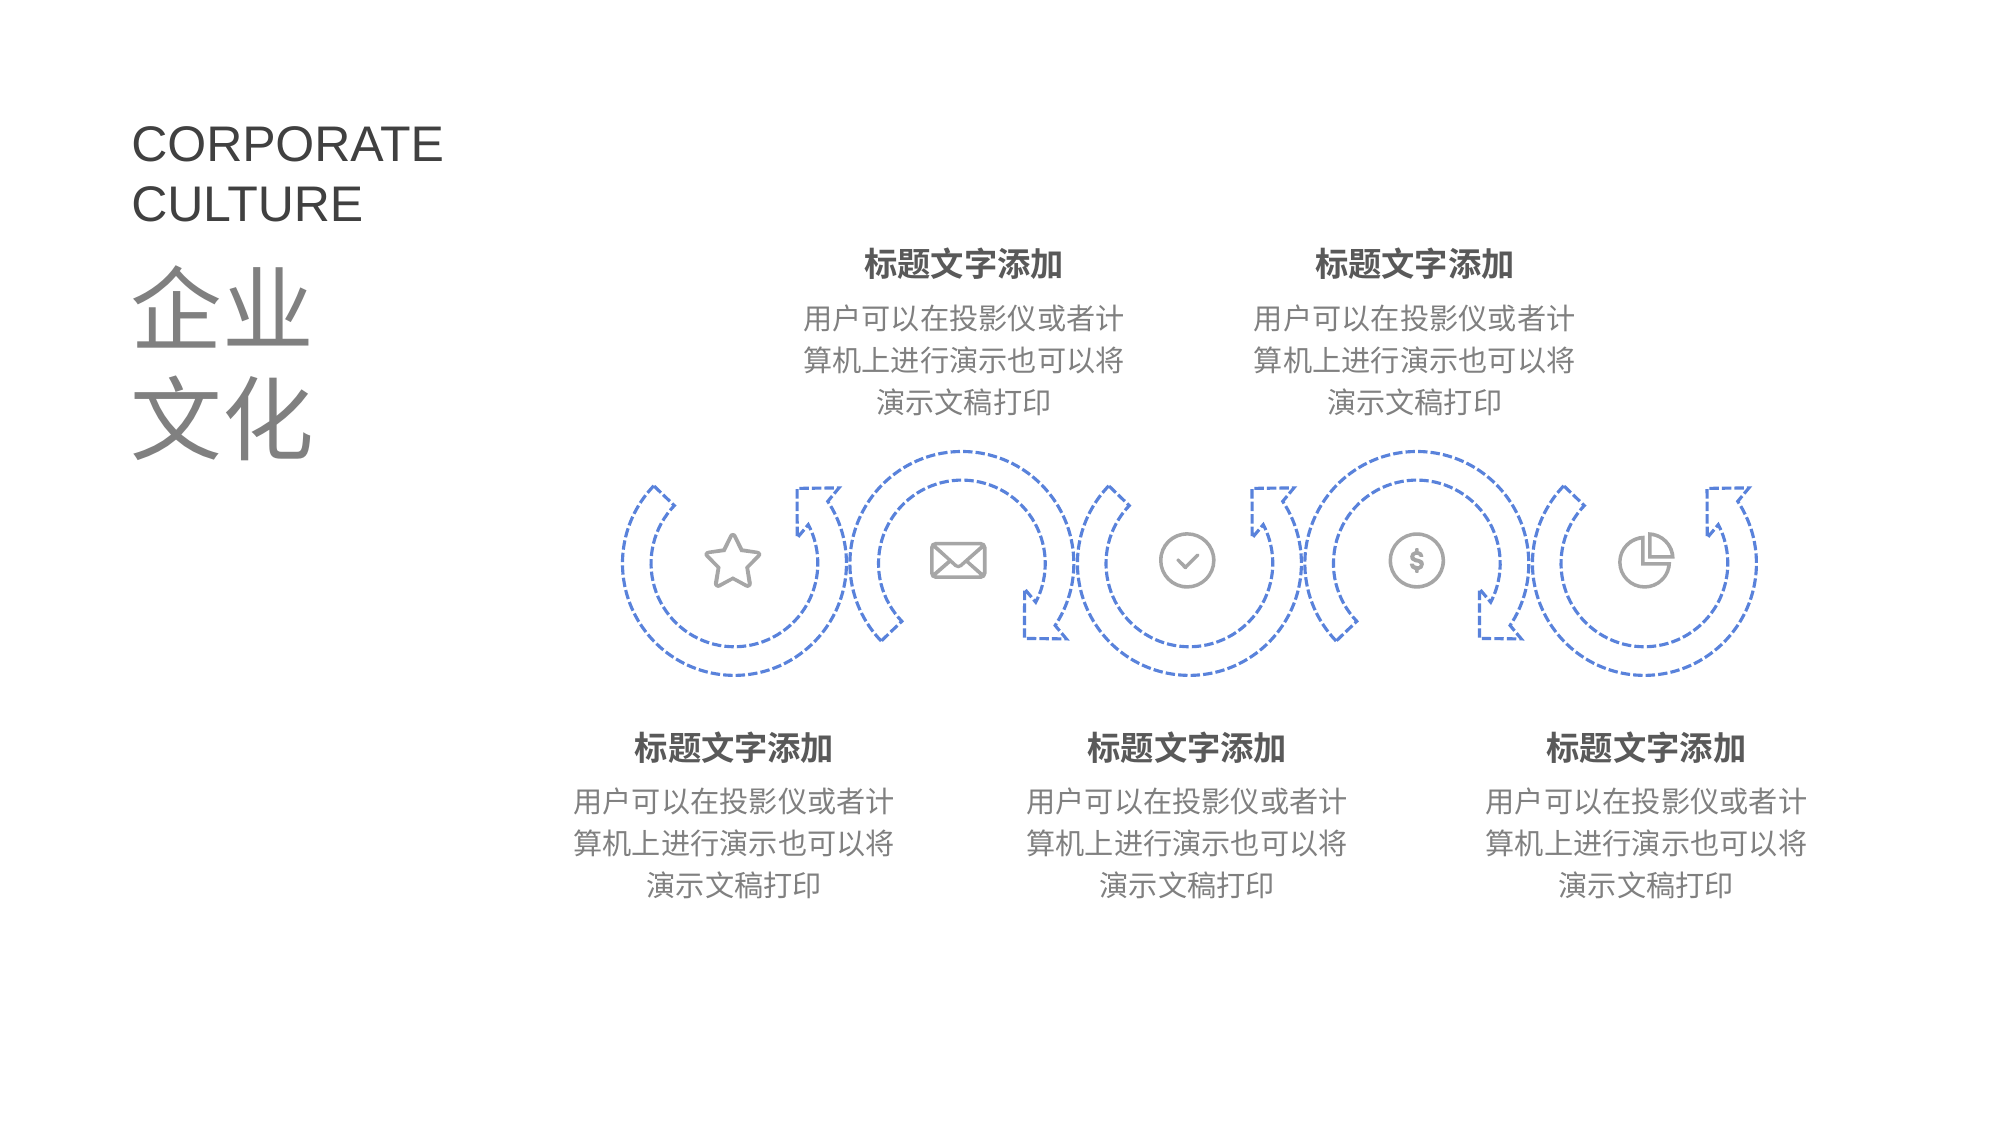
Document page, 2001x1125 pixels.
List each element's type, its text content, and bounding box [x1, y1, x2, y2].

text_box [1159, 532, 1216, 589]
text_box [1076, 485, 1303, 677]
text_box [1464, 711, 1829, 912]
text_box [621, 485, 848, 677]
text_box CORPORATE CULTURE [116, 104, 459, 239]
text_box 企业 文化 [115, 244, 329, 480]
text_box [1618, 535, 1672, 589]
text_box [930, 541, 987, 579]
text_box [552, 711, 917, 912]
text_box [704, 532, 762, 588]
text_box [848, 450, 1075, 642]
text_box [1388, 532, 1446, 589]
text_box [1005, 711, 1370, 912]
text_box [781, 227, 1147, 429]
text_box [1232, 227, 1597, 429]
text_box [1648, 532, 1675, 559]
text_box [1303, 450, 1530, 642]
text_box [1531, 485, 1758, 677]
